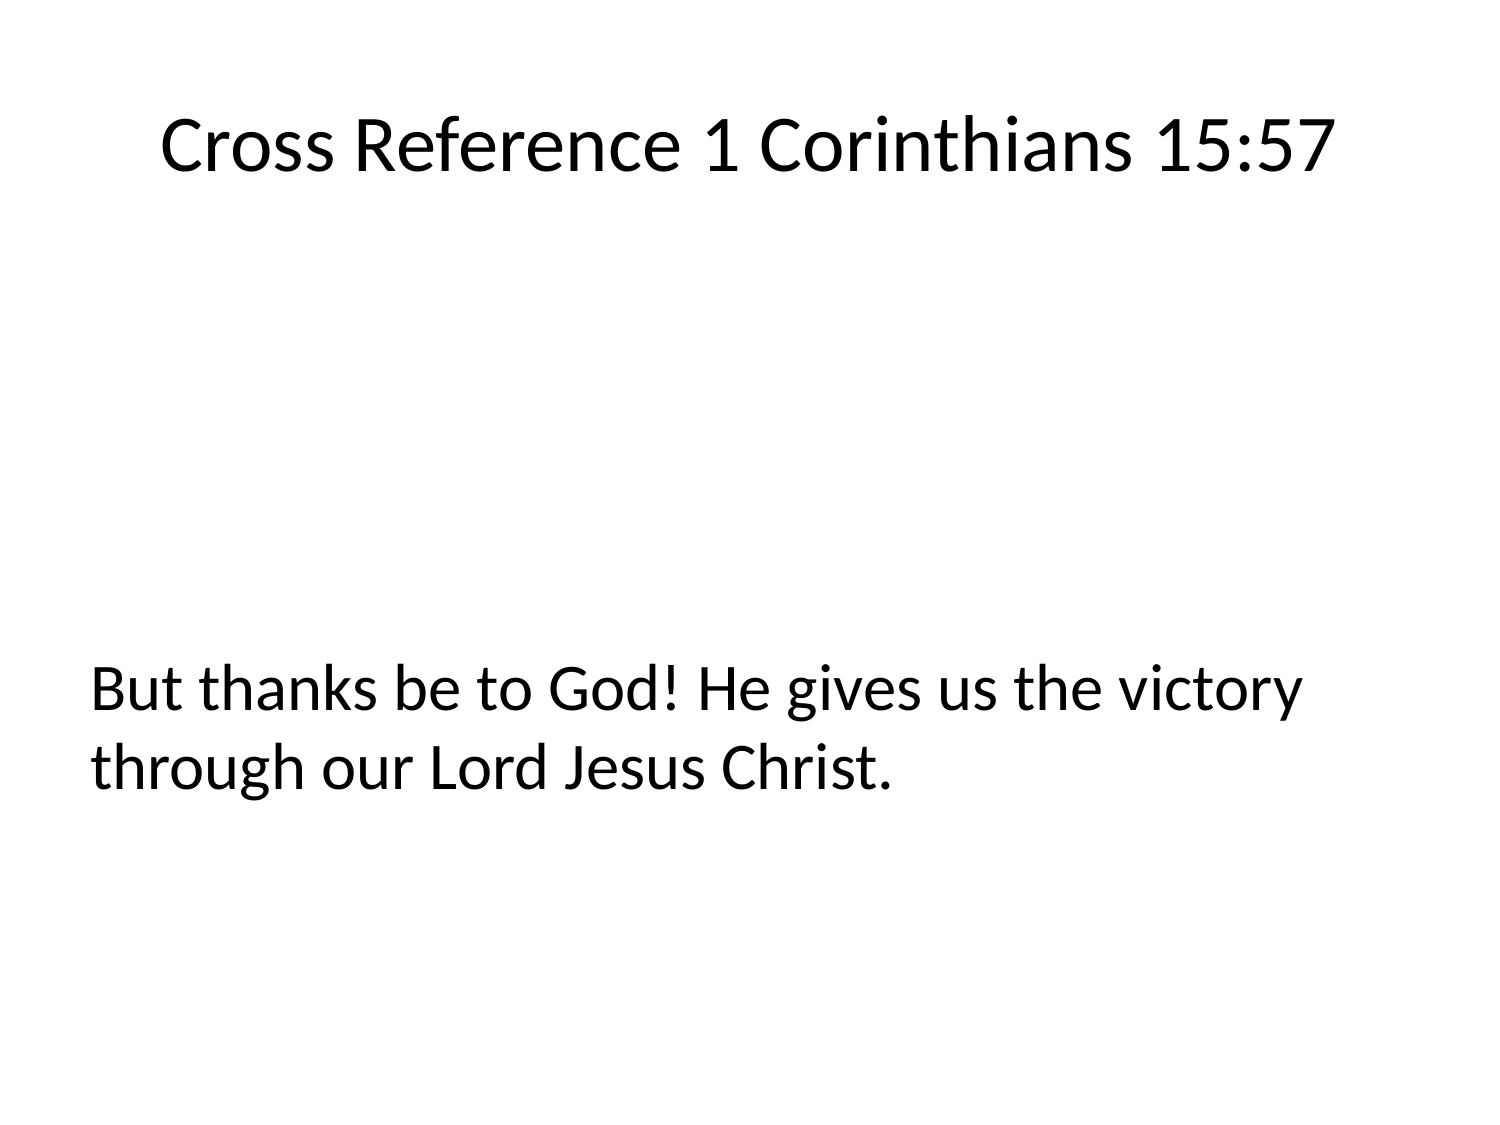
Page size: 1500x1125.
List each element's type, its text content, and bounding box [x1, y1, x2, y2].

title Cross Reference 1 Corinthians 15:57 [75, 45, 1425, 233]
list But thanks be to God! He gives us the victory through our Lord Jesus Christ. [75, 262, 1425, 1005]
